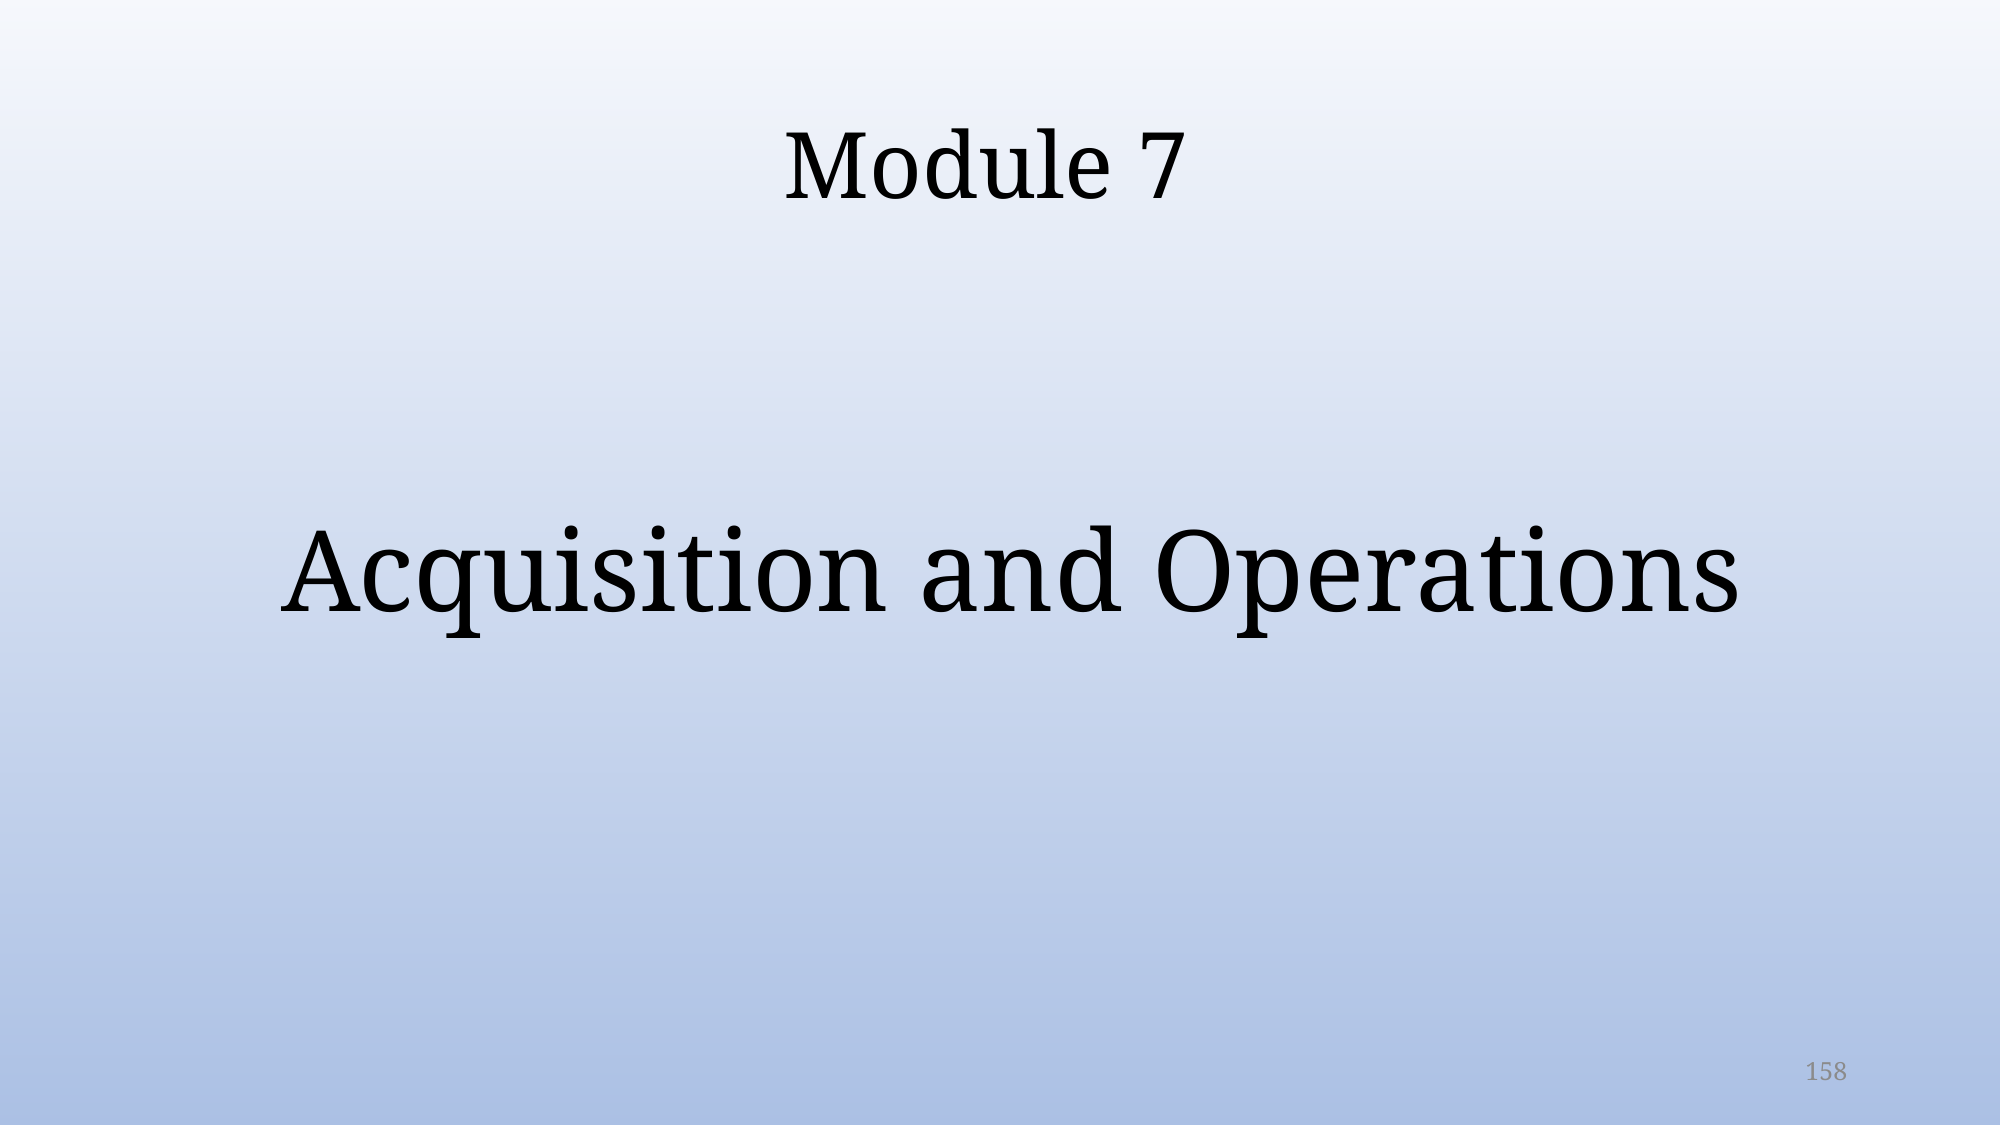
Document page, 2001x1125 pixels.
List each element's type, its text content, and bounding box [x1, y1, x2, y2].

list Acquisition and Operations [150, 506, 1875, 619]
title Module 7 [123, 60, 1849, 278]
slide_number 158 [1412, 1042, 1863, 1103]
